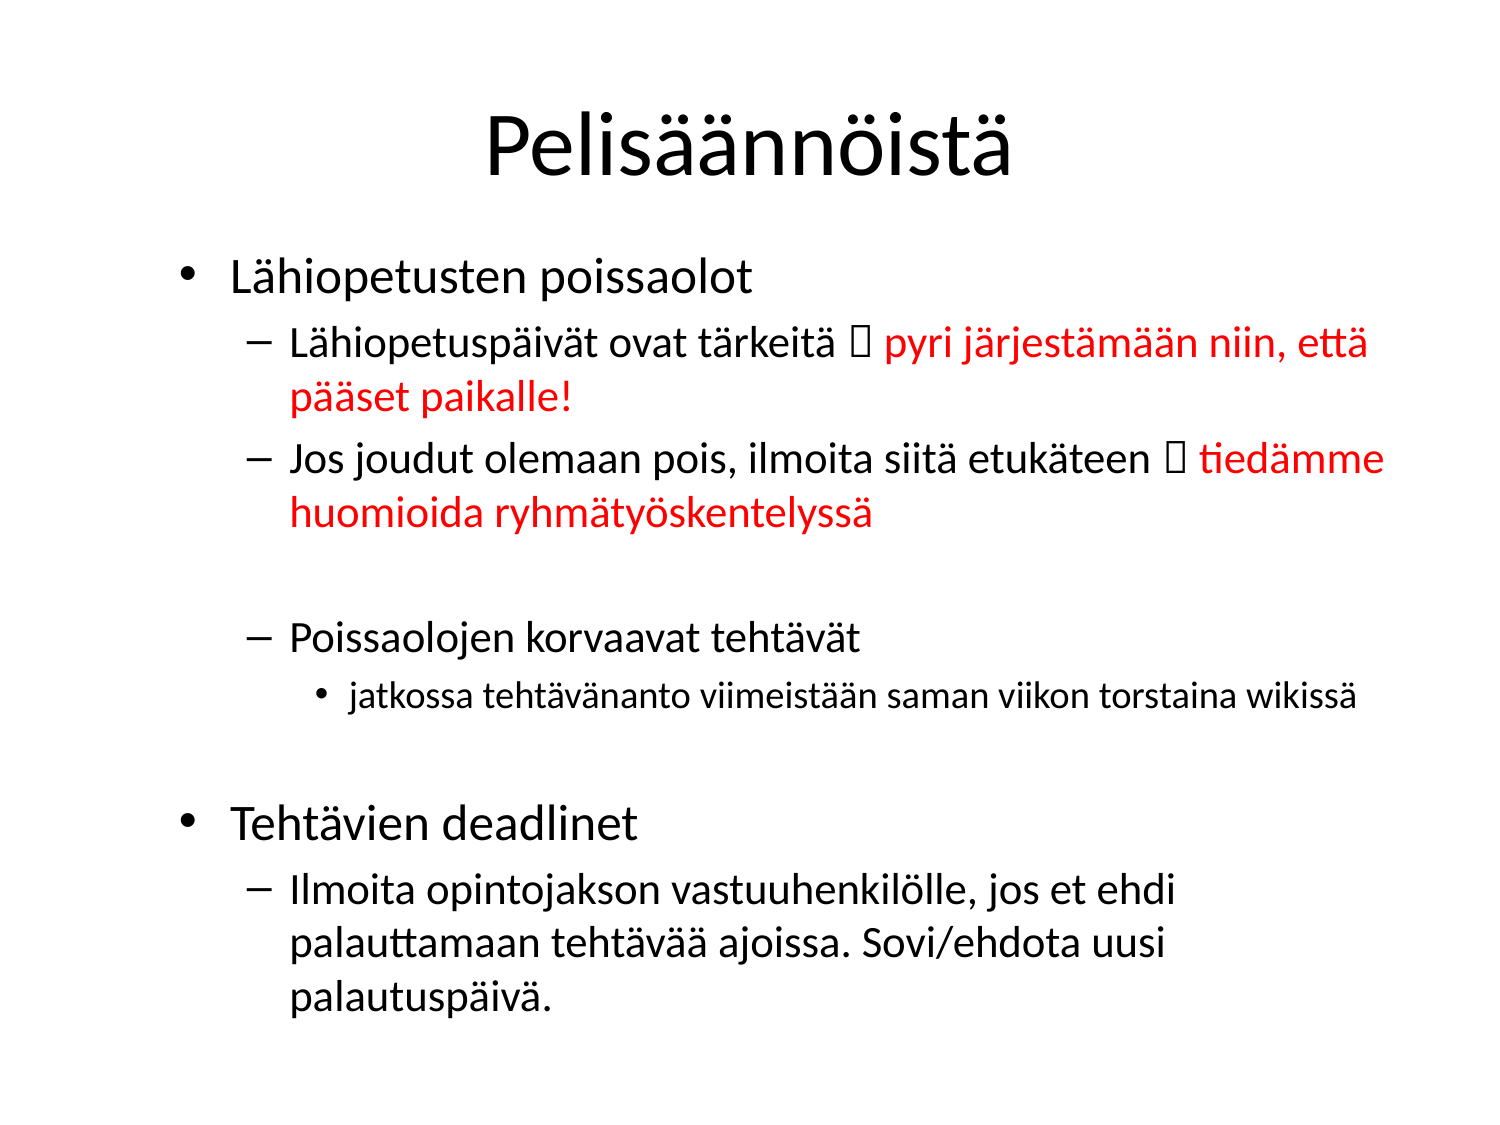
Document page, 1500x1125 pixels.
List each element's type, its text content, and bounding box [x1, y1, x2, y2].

list Lähiopetusten poissaolot Lähiopetuspäivät ovat tärkeitä  pyri järjestämään niin, että pääset paikalle! Jos joudut olemaan pois, ilmoita siitä etukäteen  tiedämme huomioida ryhmätyöskentelyssä Poissaolojen korvaavat tehtävät jatkossa tehtävänanto viimeistään saman viikon torstaina wikissä Tehtävien deadlinet Ilmoita opintojakson vastuuhenkilölle, jos et ehdi palauttamaan tehtävää ajoissa. Sovi/ehdota uusi palautuspäivä. [164, 234, 1407, 1032]
title Pelisäännöistä [75, 45, 1425, 233]
